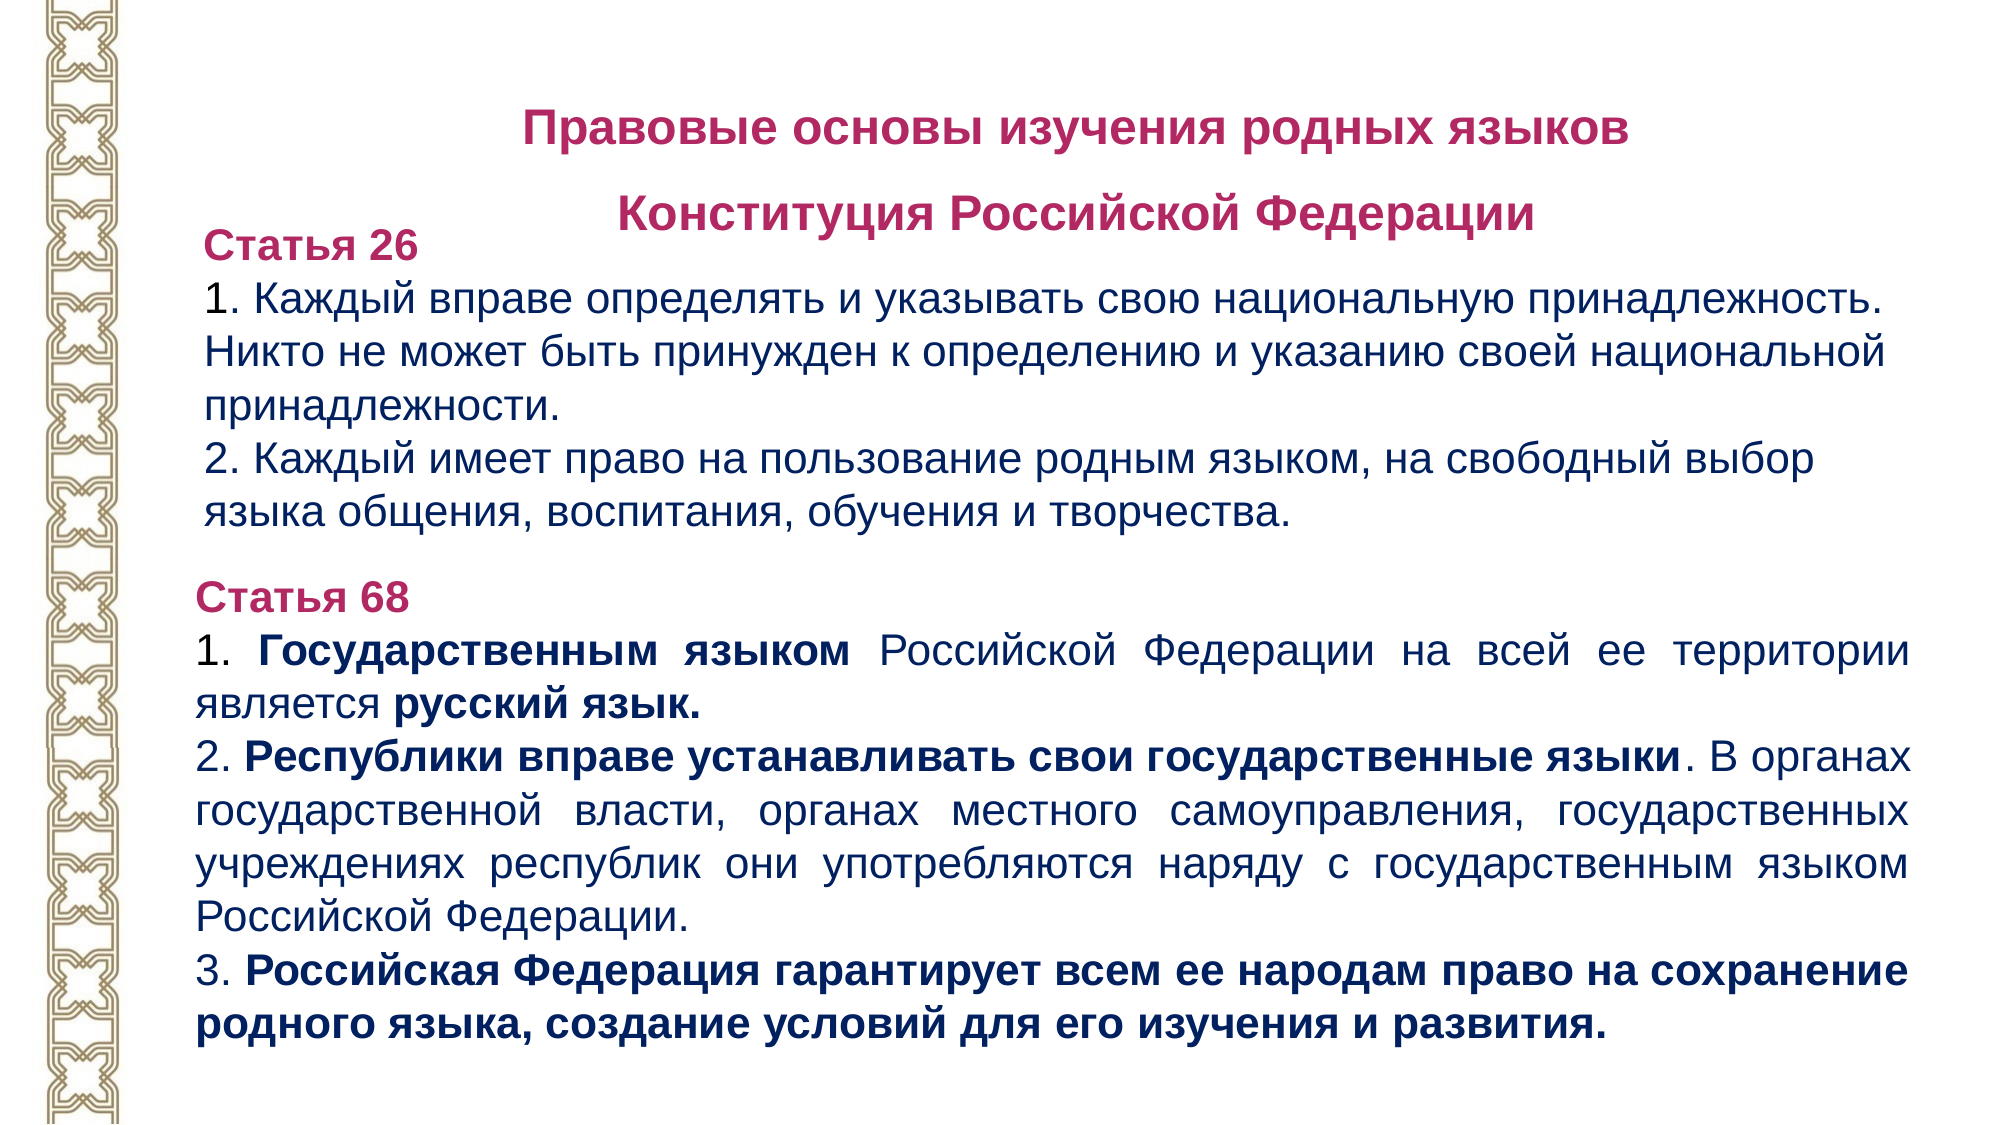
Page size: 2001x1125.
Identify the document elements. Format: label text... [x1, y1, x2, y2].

text_box Статья 26 1. Каждый вправе определять и указывать свою национальную принадлежность. Никто не может быть принужден к определению и указанию своей национальной принадлежности. 2. Каждый имеет право на пользование родным языком, на свободный выбор языка общения, воспитания, обучения и творчества. [189, 208, 1964, 597]
text_box [110, 326, 189, 401]
text_box Правовые основы изучения родных языков Конституция Российской Федерации [344, 82, 1809, 208]
text_box Статья 68 1. Государственным языком Российской Федерации на всей ее территории является русский язык. 2. Республики вправе устанавливать свои государственные языки. В органах государственной власти, органах местного самоуправления, государственных учреждениях республик они употребляются наряду с государственным языком Российской Федерации. 3. Российская Федерация гарантирует всем ее народам право на сохранение родного языка, создание условий для его изучения и развития. [180, 560, 1927, 1055]
picture [0, 0, 2001, 1125]
